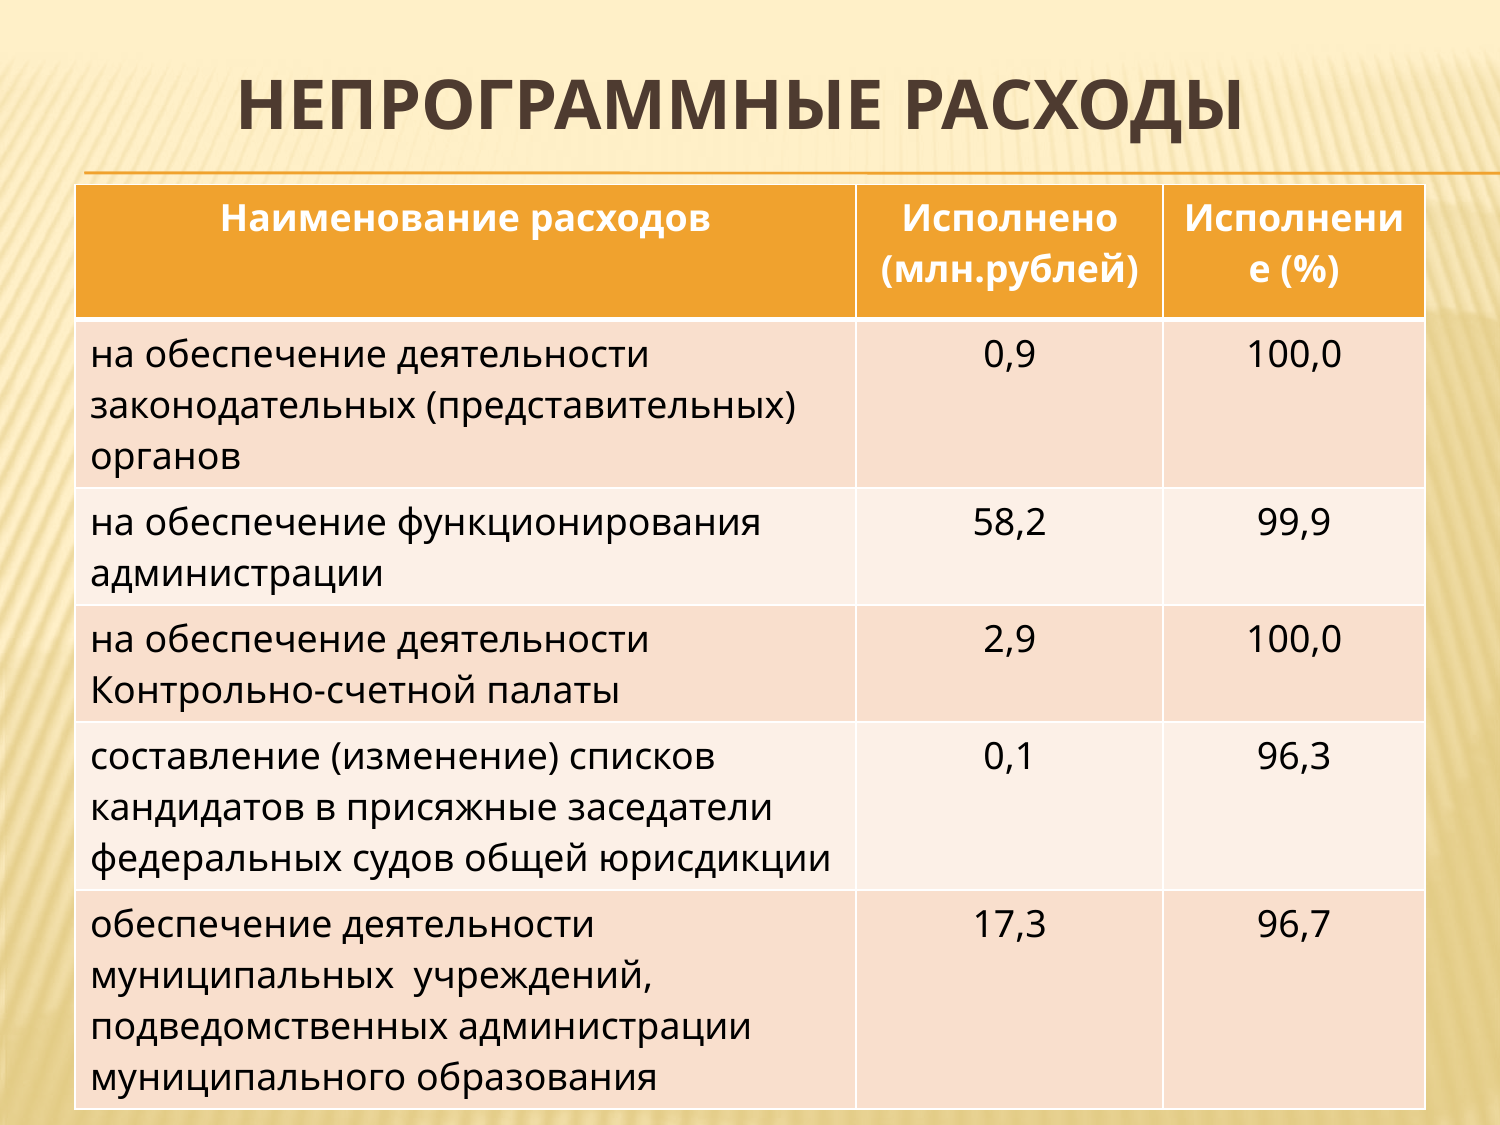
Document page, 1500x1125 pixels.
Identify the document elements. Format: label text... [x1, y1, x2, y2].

table_cell на обеспечение деятельности Контрольно-счетной палаты [76, 606, 855, 721]
table_cell 58,2 [857, 489, 1162, 604]
table_cell 99,9 [1164, 489, 1424, 604]
table_header Исполнение (%) [1164, 185, 1424, 317]
table_cell 96,3 [1164, 723, 1424, 889]
table_header Наименование расходов [76, 185, 855, 317]
table_cell 96,7 [1164, 891, 1424, 1108]
table_cell 100,0 [1164, 606, 1424, 721]
table_header Исполнено (млн.рублей) [857, 185, 1162, 317]
table_cell составление (изменение) списков кандидатов в присяжные заседатели федеральных судов общей юрисдикции [76, 723, 855, 889]
table_cell 2,9 [857, 606, 1162, 721]
table_cell 17,3 [857, 891, 1162, 1108]
table_cell 0,9 [857, 322, 1162, 487]
table_cell обеспечение деятельности муниципальных учреждений, подведомственных администрации муниципального образования [76, 891, 855, 1108]
table_cell 0,1 [857, 723, 1162, 889]
table_cell 100,0 [1164, 322, 1424, 487]
title Непрограммные расходы [75, 54, 1425, 149]
table_cell на обеспечение функционирования администрации [76, 489, 855, 604]
table_cell на обеспечение деятельности законодательных (представительных) органов [76, 322, 855, 487]
